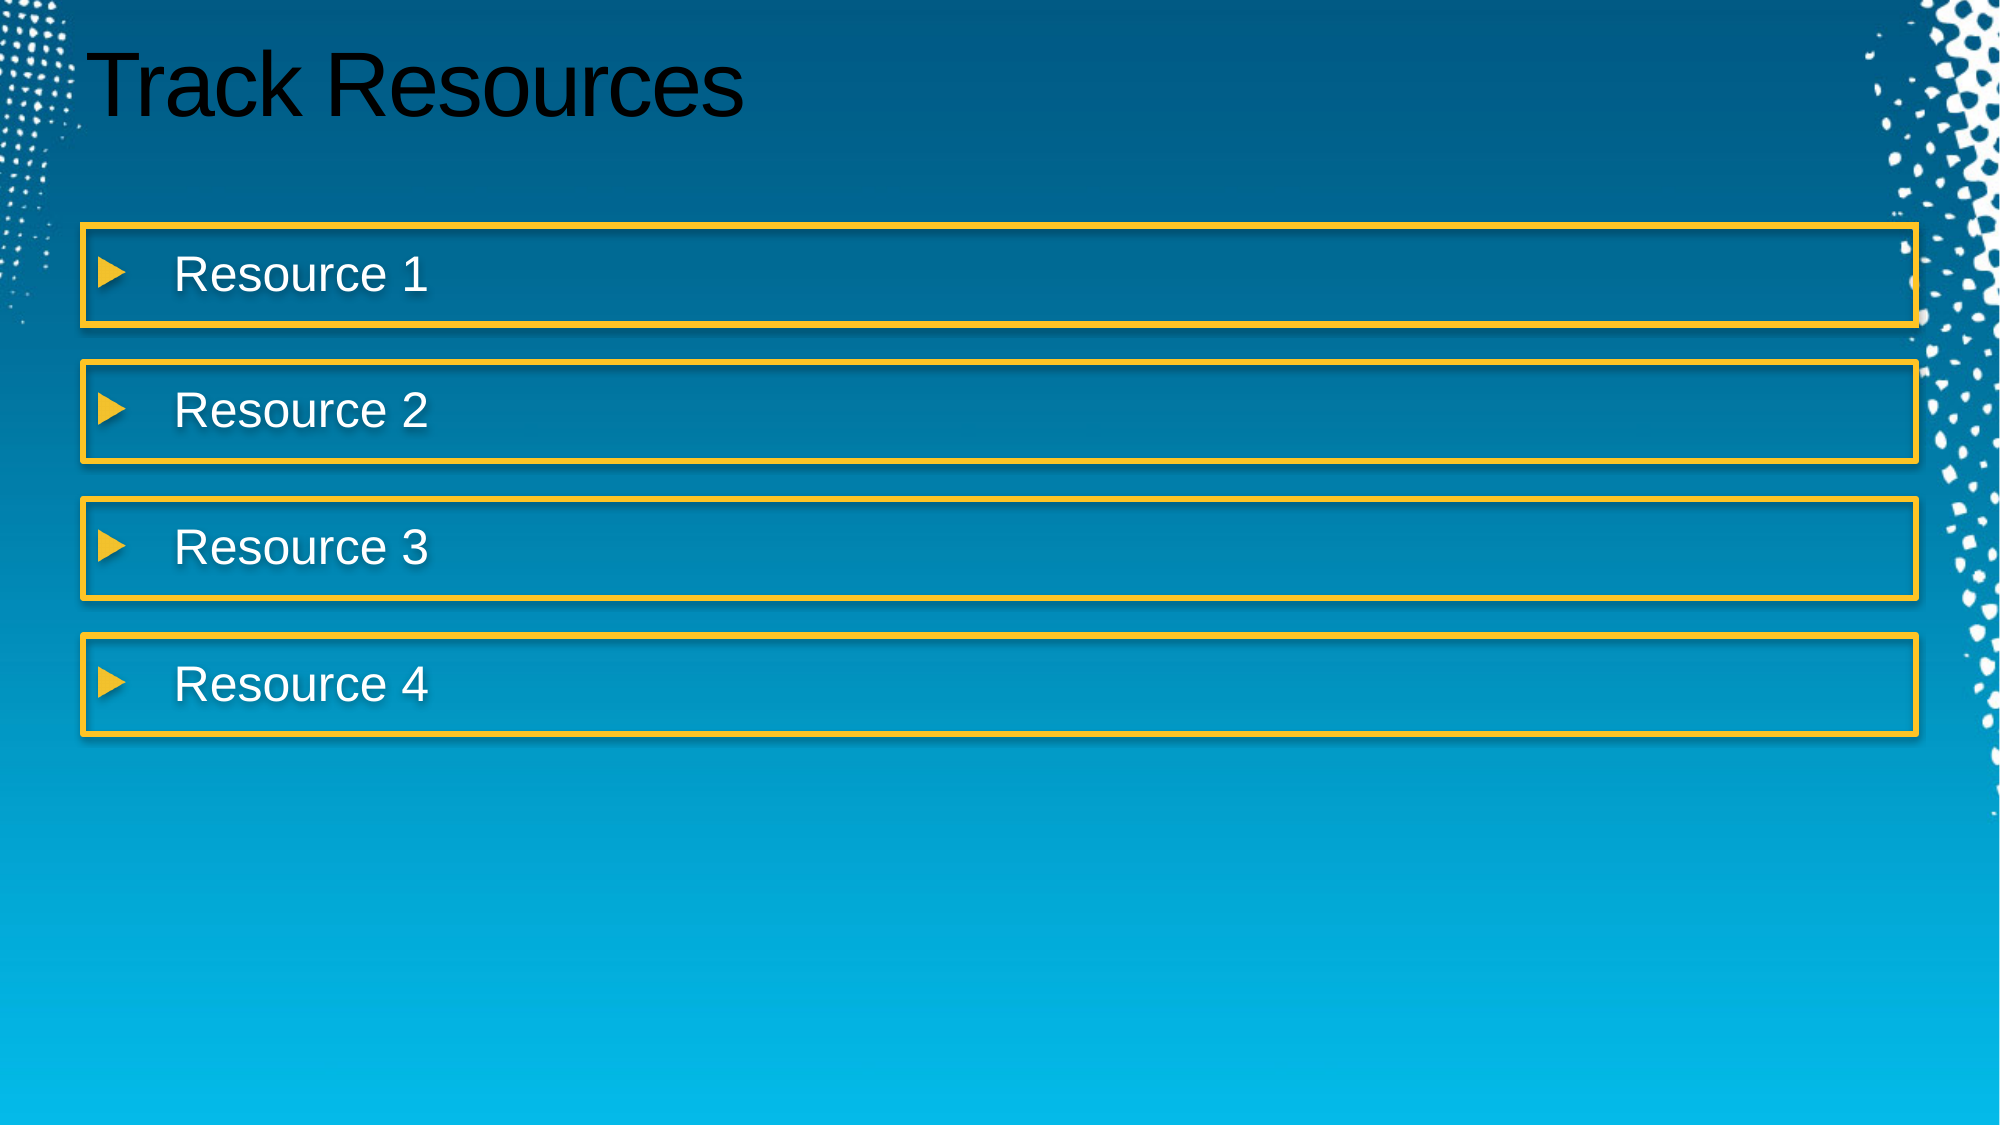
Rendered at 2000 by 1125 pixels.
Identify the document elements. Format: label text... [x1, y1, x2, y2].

picture [1928, 399, 1939, 415]
picture [1946, 525, 1956, 533]
picture [1960, 392, 1970, 403]
picture [43, 42, 49, 53]
picture [1929, 27, 1945, 45]
picture [1963, 278, 1976, 291]
picture [30, 14, 40, 23]
picture [1953, 301, 1962, 312]
picture [1969, 625, 1985, 642]
text_box Resource 3 [83, 498, 1917, 598]
picture [1983, 404, 1992, 414]
picture [58, 32, 66, 41]
text_box Resource 1 [83, 225, 1917, 325]
picture [0, 40, 9, 45]
picture [1938, 122, 1950, 133]
picture [1935, 0, 2000, 306]
picture [26, 57, 34, 68]
picture [1992, 438, 2000, 448]
picture [1974, 683, 1985, 694]
picture [1935, 379, 1948, 391]
picture [16, 22, 23, 34]
picture [1994, 382, 2000, 391]
picture [1995, 582, 2000, 595]
picture [1963, 335, 1972, 344]
picture [1922, 200, 1934, 207]
picture [1981, 604, 2000, 620]
picture [24, 72, 32, 79]
picture [1963, 535, 1977, 550]
picture [28, 42, 36, 53]
picture [1925, 141, 1935, 155]
picture [1968, 481, 1978, 492]
picture [1991, 747, 2000, 765]
picture [81, 360, 1930, 463]
picture [1991, 637, 2000, 652]
picture [1980, 460, 1987, 469]
picture [1935, 177, 1945, 189]
picture [16, 143, 21, 151]
picture [1988, 691, 2000, 709]
text_box Resource 4 [83, 635, 1917, 735]
picture [1946, 155, 1961, 167]
picture [17, 129, 23, 136]
picture [34, 101, 43, 111]
picture [41, 59, 48, 67]
picture [1898, 188, 1912, 198]
picture [11, 55, 21, 64]
picture [9, 84, 15, 91]
picture [1941, 324, 1952, 332]
title Track Resources [85, 37, 1914, 138]
picture [45, 16, 55, 24]
picture [47, 0, 57, 10]
picture [38, 74, 47, 80]
picture [1915, 109, 1924, 119]
picture [6, 97, 12, 105]
picture [0, 155, 5, 163]
picture [1979, 657, 1995, 676]
picture [1942, 269, 1953, 276]
picture [1973, 368, 1982, 380]
picture [81, 497, 1918, 600]
picture [1988, 547, 2000, 561]
picture [1978, 517, 1987, 527]
picture [1993, 321, 2000, 339]
picture [1930, 291, 1941, 297]
picture [1889, 152, 1901, 166]
picture [29, 27, 38, 38]
picture [1925, 87, 1941, 99]
picture [10, 69, 17, 78]
picture [1972, 312, 1985, 322]
picture [0, 24, 9, 33]
picture [18, 13, 26, 19]
picture [1942, 465, 1958, 483]
picture [1926, 344, 1939, 358]
picture [1955, 246, 1965, 256]
picture [1932, 235, 1943, 241]
picture [1948, 413, 1958, 424]
picture [54, 76, 60, 83]
picture [33, 116, 40, 124]
text_box Resource 2 [83, 362, 1917, 462]
picture [1935, 431, 1946, 449]
picture [1892, 212, 1902, 216]
picture [1970, 426, 1980, 436]
picture [1957, 187, 1971, 200]
picture [1990, 492, 2000, 505]
picture [55, 62, 62, 69]
picture [1952, 502, 1967, 516]
picture [1958, 445, 1968, 460]
picture [13, 41, 25, 49]
picture [56, 47, 64, 55]
picture [33, 0, 42, 10]
picture [1984, 349, 1992, 357]
picture [42, 31, 53, 39]
picture [31, 131, 37, 138]
picture [1950, 359, 1960, 366]
picture [1982, 714, 1993, 729]
picture [81, 633, 1918, 736]
picture [1972, 570, 1986, 583]
picture [1955, 557, 1965, 573]
picture [3, 10, 11, 18]
picture [1963, 589, 1976, 607]
picture [18, 0, 29, 6]
picture [1921, 0, 1934, 8]
picture [1945, 213, 1955, 220]
picture [33, 88, 42, 97]
picture [1914, 164, 1923, 177]
picture [81, 223, 1932, 327]
